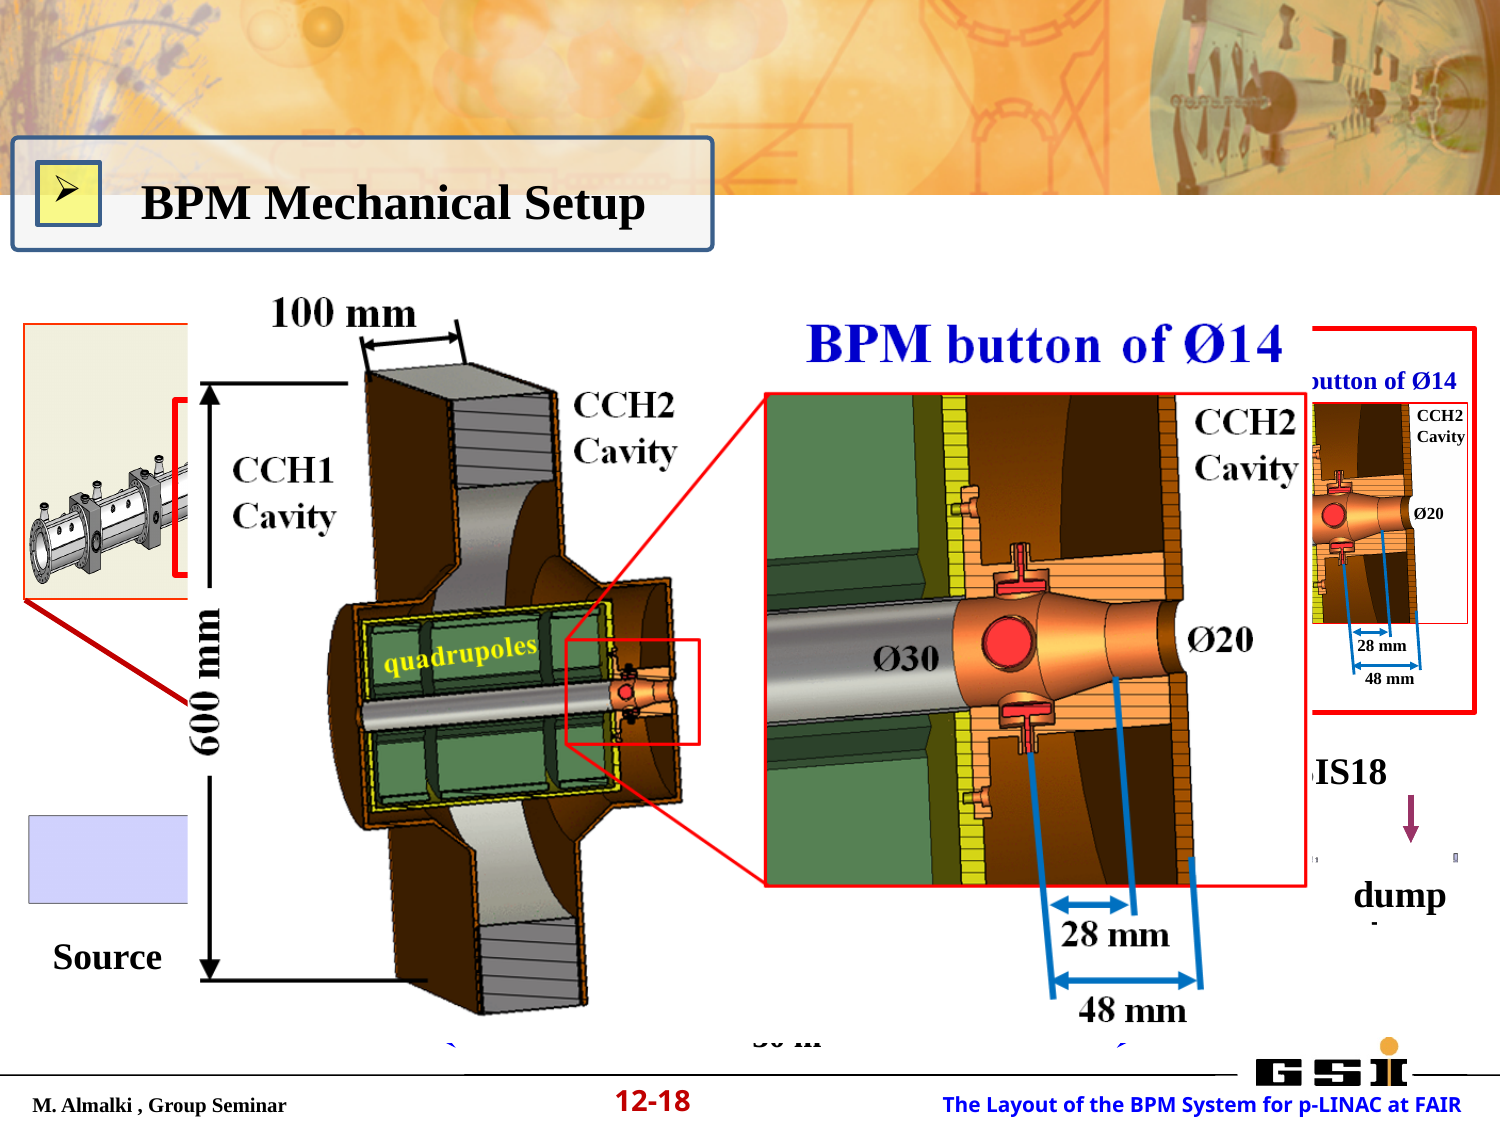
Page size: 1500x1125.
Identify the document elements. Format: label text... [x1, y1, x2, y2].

picture [24, 274, 1313, 1043]
text_box M. Almalki , Group Seminar The Layout of the BPM System for p-LINAC at FAIR [17, 1093, 1477, 1125]
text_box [0, 0, 1500, 1086]
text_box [1316, 330, 1474, 713]
